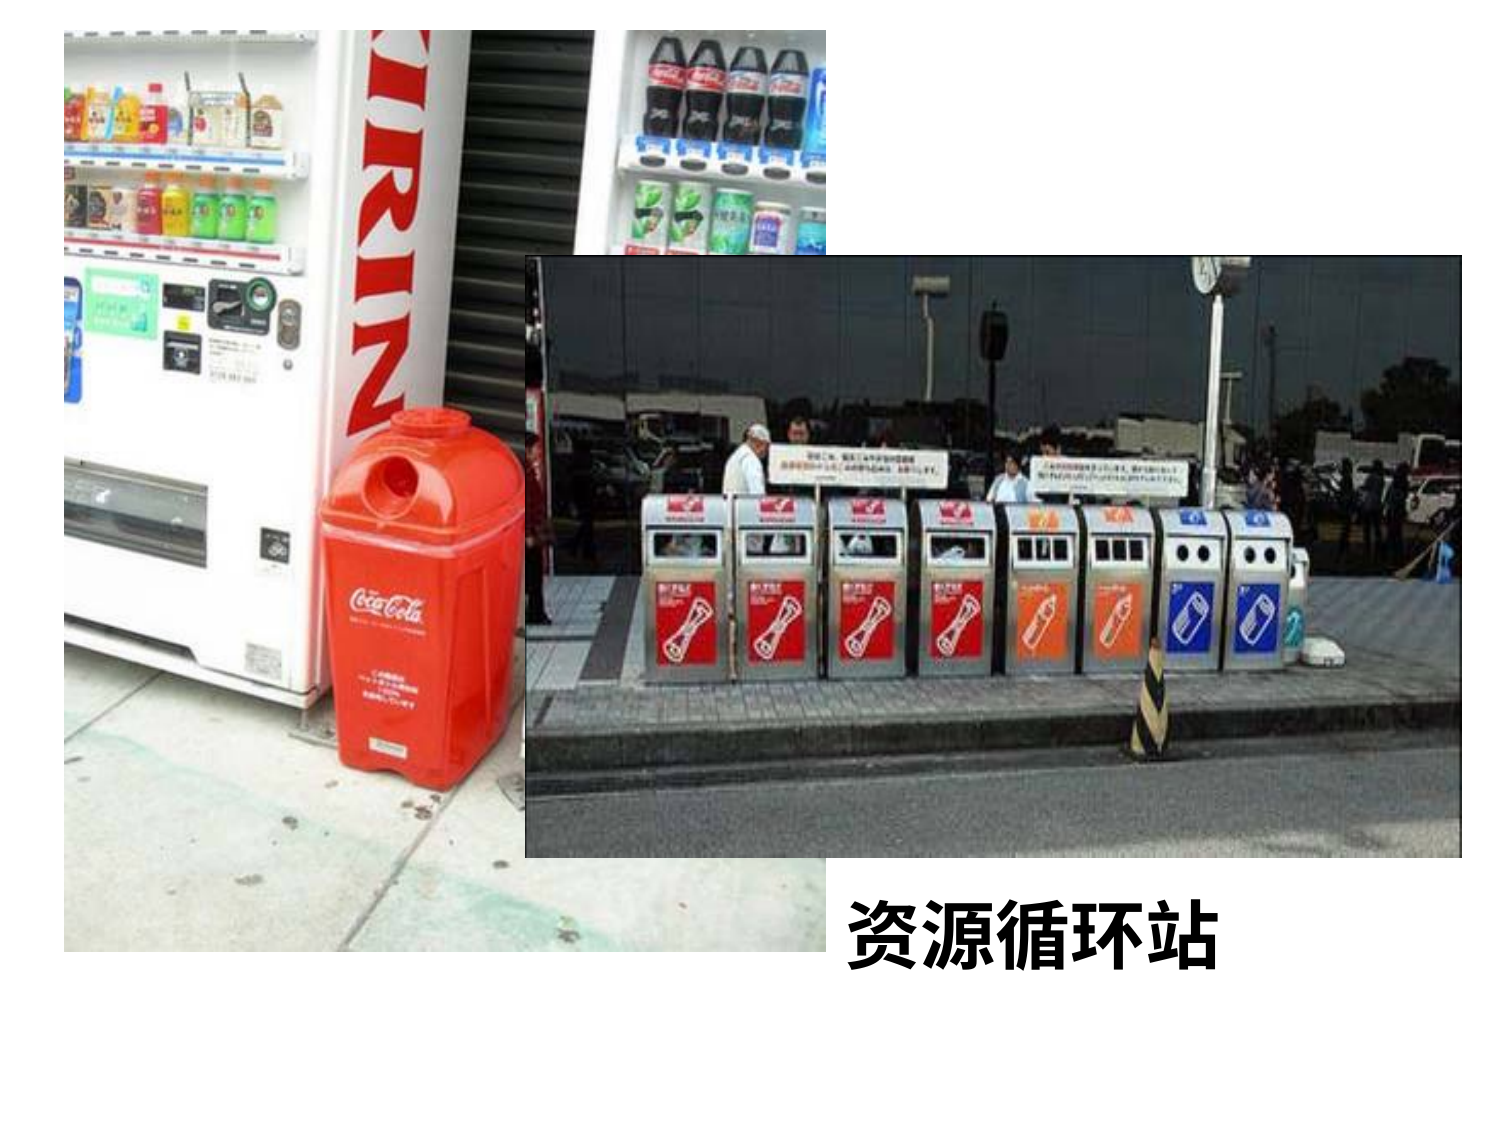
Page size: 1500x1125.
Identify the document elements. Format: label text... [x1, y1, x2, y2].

text_box 资源循环站 [830, 881, 1422, 987]
picture [64, 30, 1462, 952]
